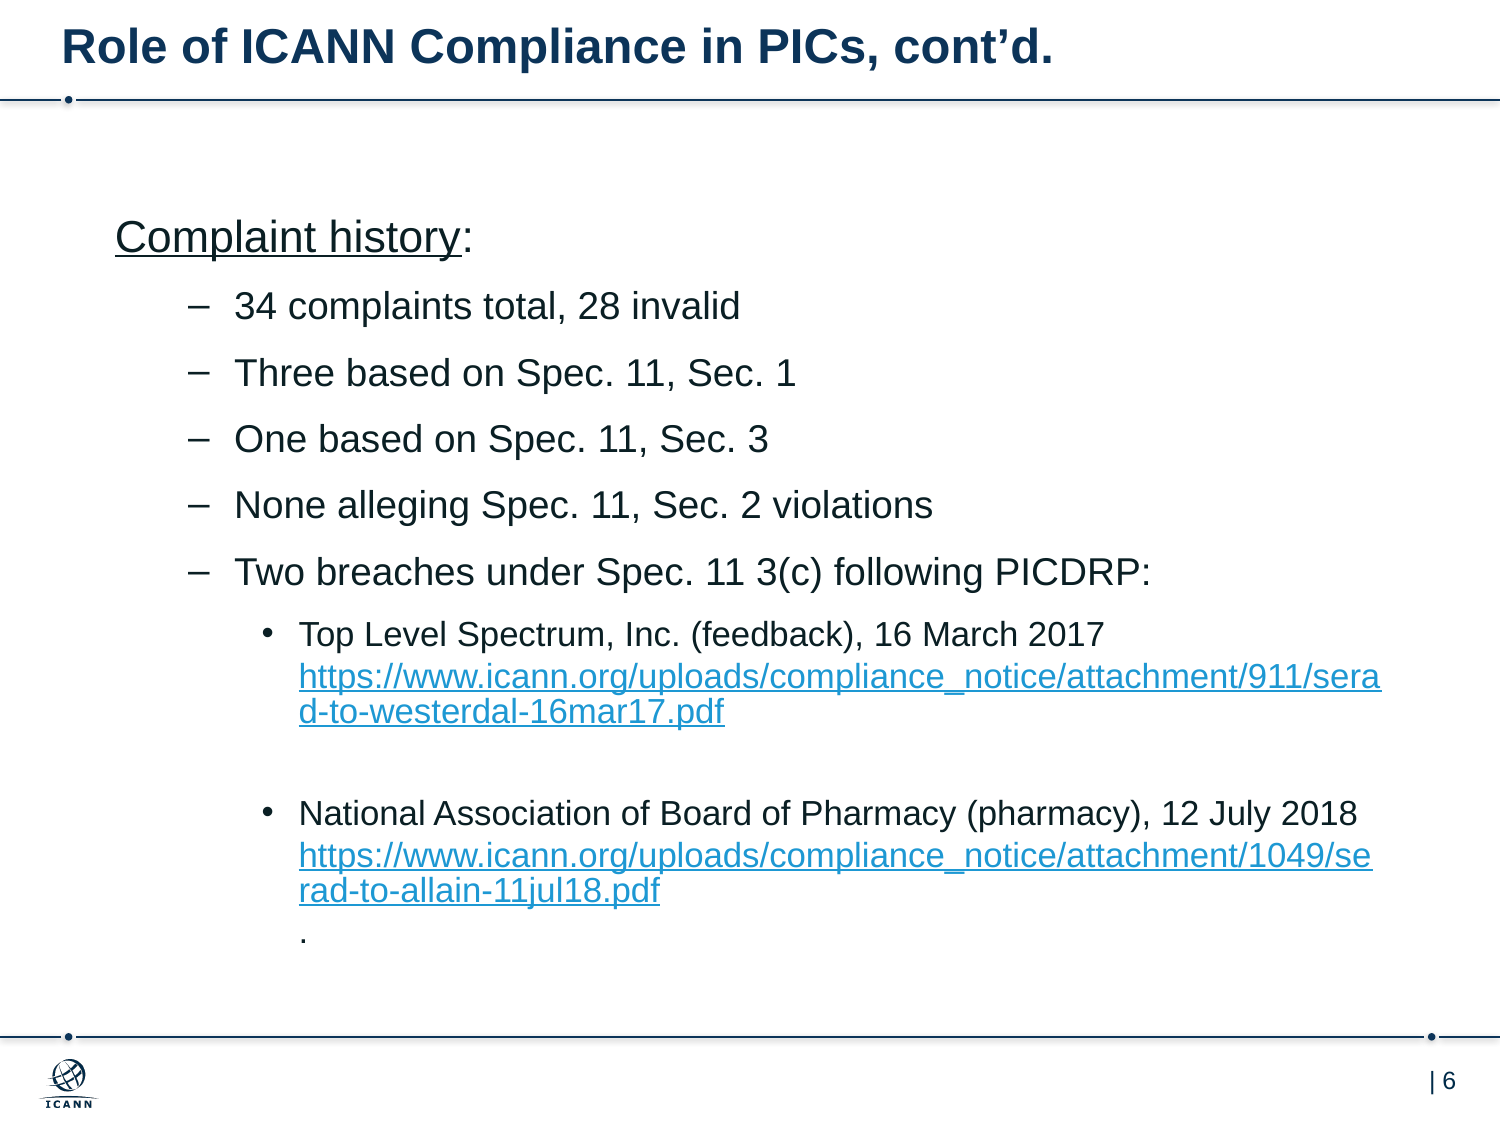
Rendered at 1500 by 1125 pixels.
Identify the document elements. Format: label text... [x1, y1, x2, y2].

title Role of ICANN Compliance in PICs, cont’d. [61, 7, 1376, 82]
text_box Complaint history: 34 complaints total, 28 invalid Three based on Spec. 11, Sec. 1 One based on Spec. 11, Sec. 3 None alleging Spec. 11, Sec. 2 violations Two breaches under Spec. 11 3(c) following PICDRP: Top Level Spectrum, Inc. (feedback), 16 March 2017 https://www.icann.org/uploads/compliance_notice/attachment/911/serad-to-westerdal-16mar17.pdf National Association of Board of Pharmacy (pharmacy), 12 July 2018 https://www.icann.org/uploads/compliance_notice/attachment/1049/serad-to-allain-11jul18.pdf. [99, 200, 1398, 1022]
picture [38, 1059, 99, 1108]
